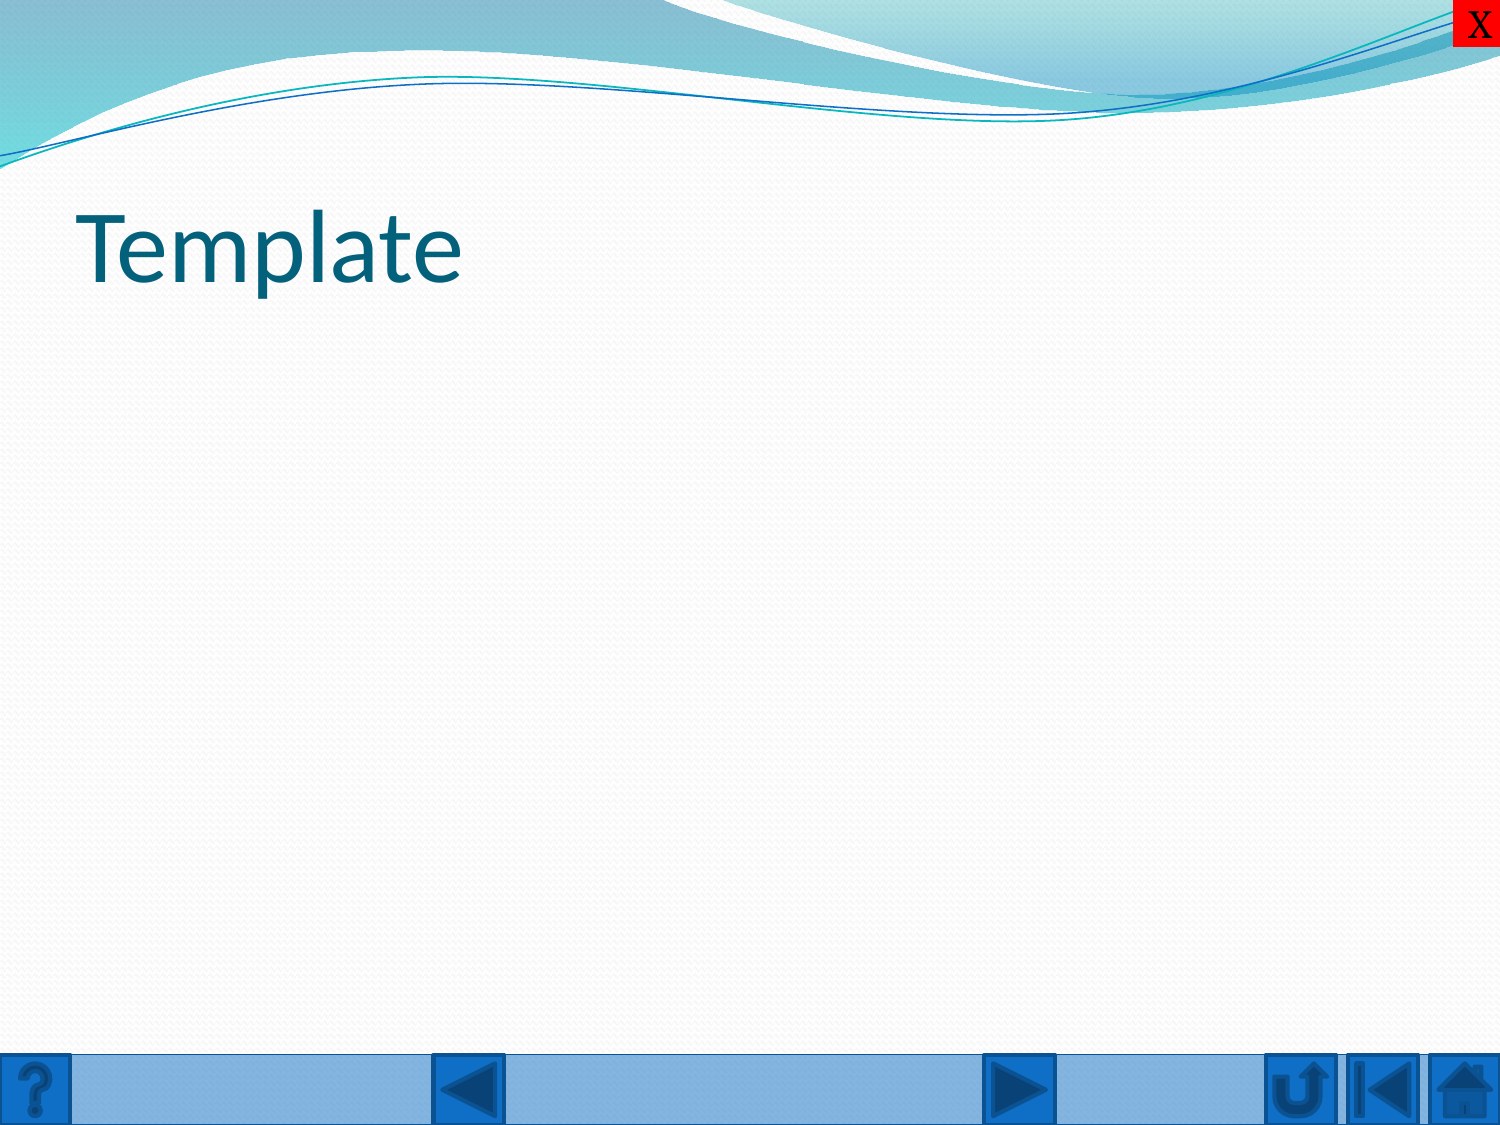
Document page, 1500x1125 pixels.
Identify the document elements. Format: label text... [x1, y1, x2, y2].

text_box [72, 1053, 431, 1125]
text_box X [1451, 0, 1500, 49]
text_box [1338, 1053, 1346, 1125]
text_box [982, 1053, 1057, 1125]
text_box [0, 1053, 72, 1125]
text_box [1346, 1053, 1420, 1125]
text_box [1420, 1053, 1428, 1125]
text_box [431, 1053, 506, 1125]
text_box [506, 1053, 982, 1125]
text_box [1264, 1053, 1338, 1125]
title Template [75, 115, 1425, 303]
text_box [1057, 1053, 1264, 1125]
text_box [1428, 1053, 1500, 1125]
